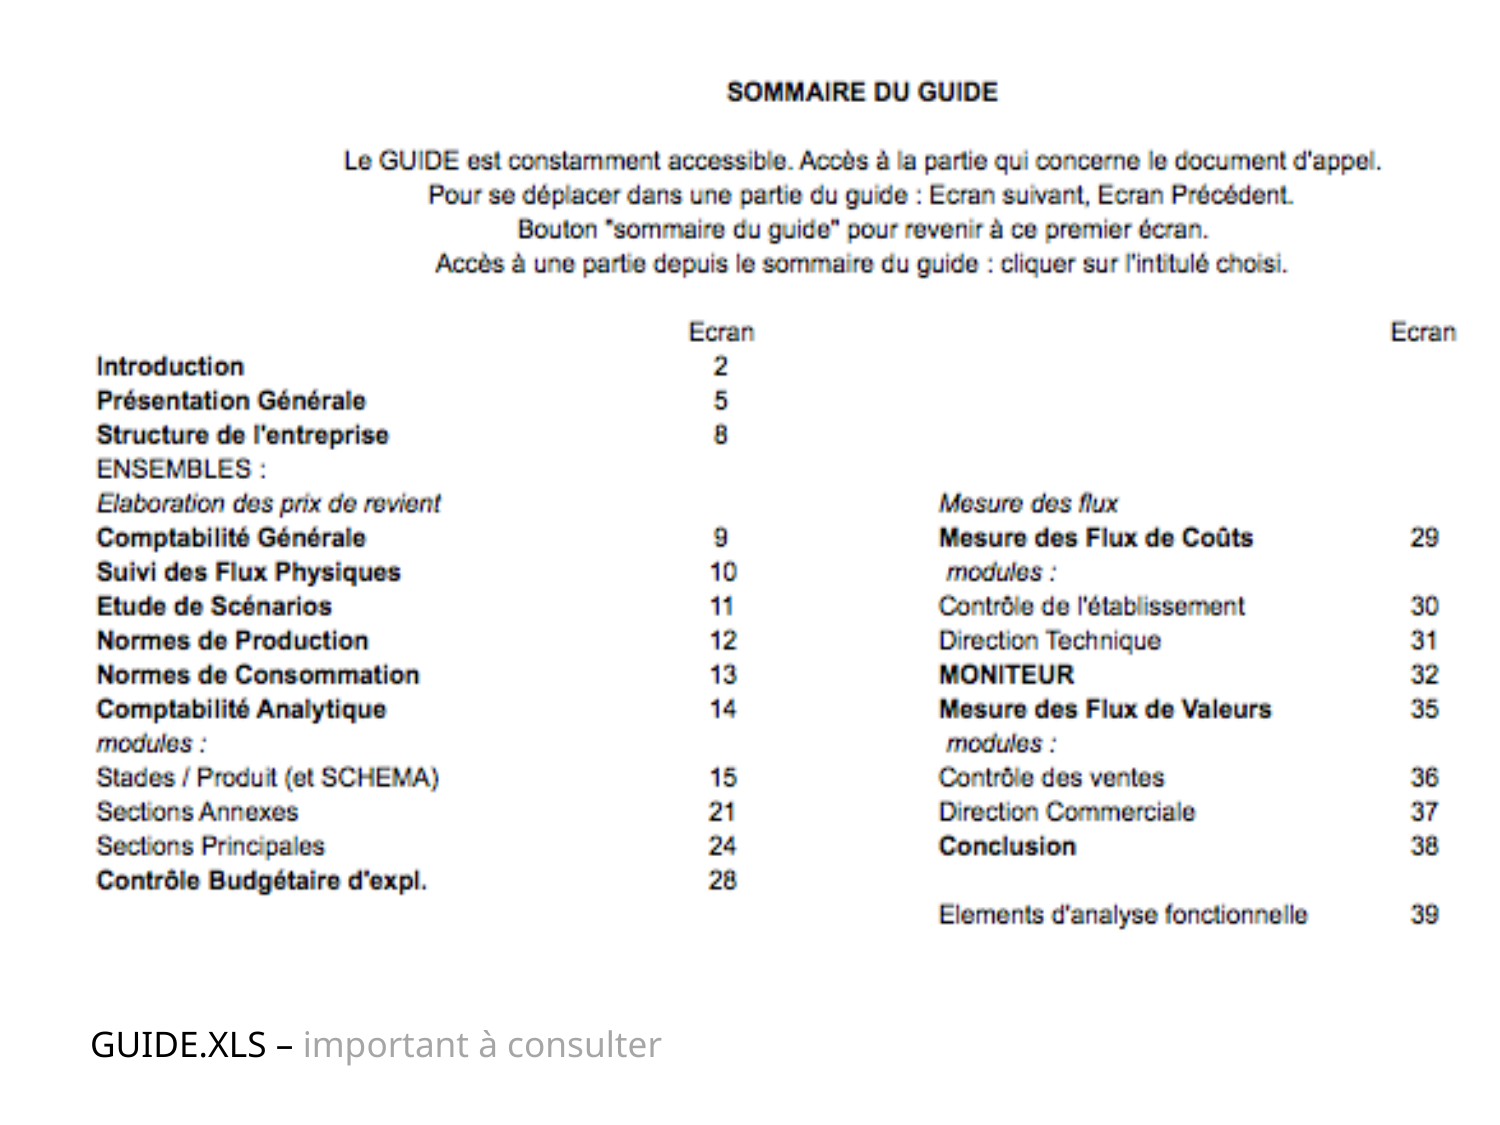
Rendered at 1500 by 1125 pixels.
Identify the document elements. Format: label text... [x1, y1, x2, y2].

picture [0, 44, 1500, 972]
list GUIDE.XLS – important à consulter [75, 1015, 685, 1085]
